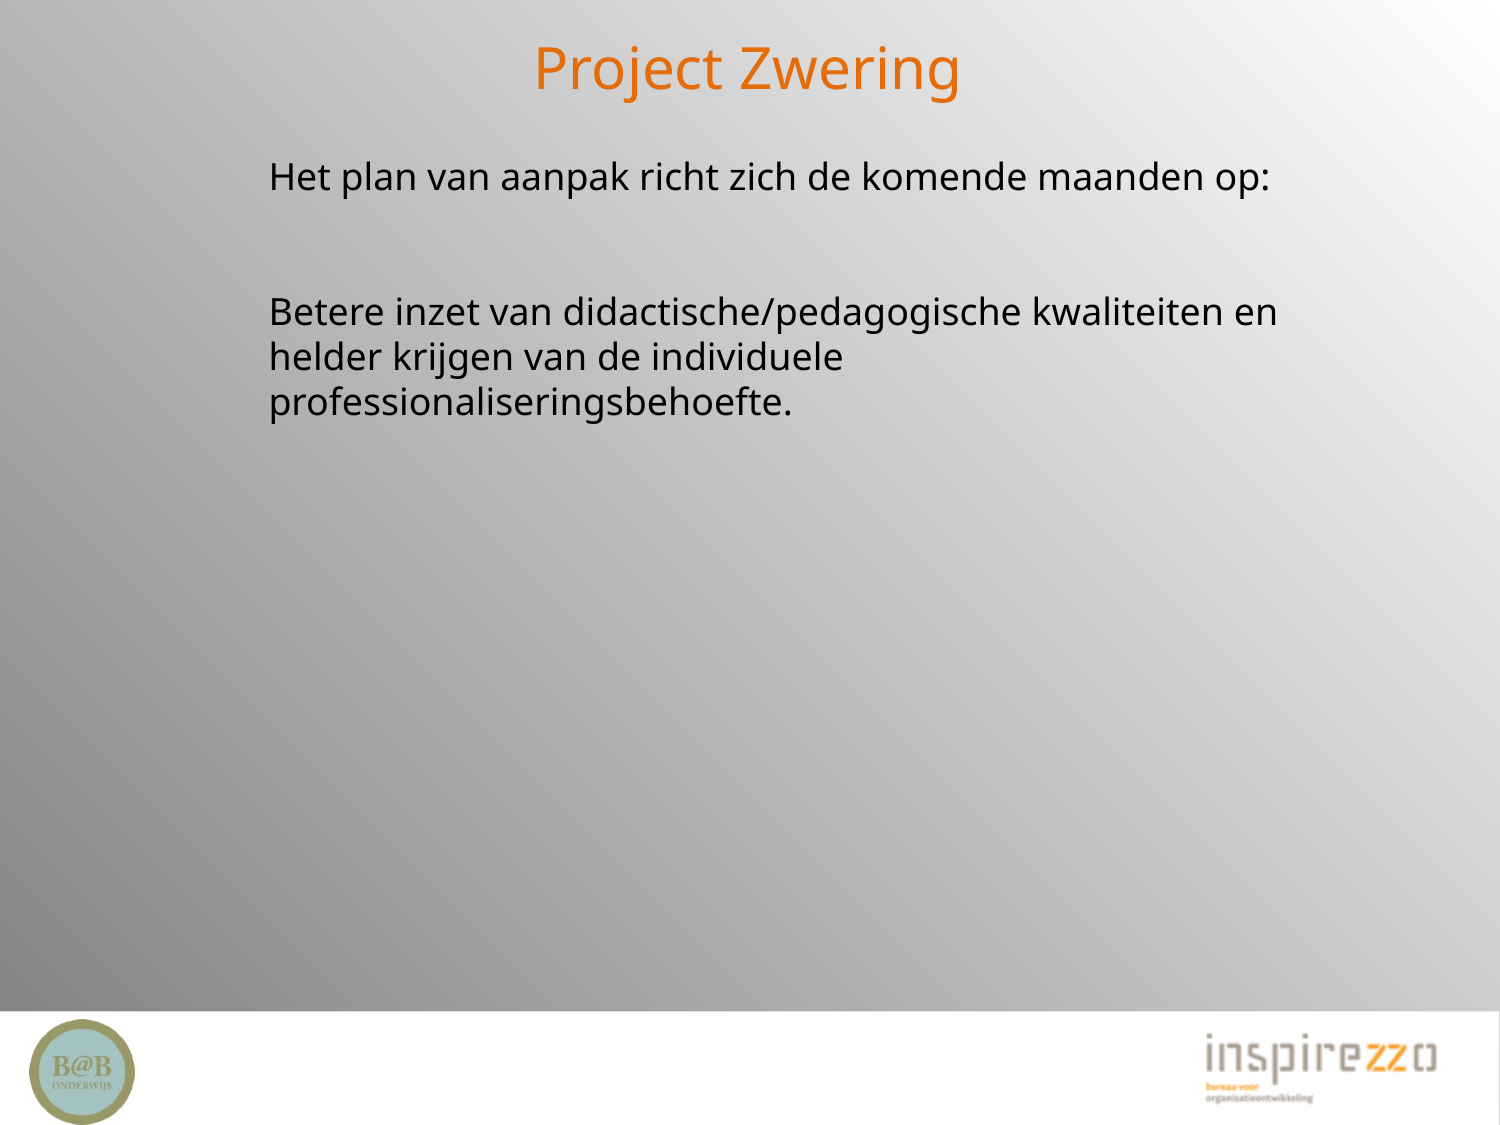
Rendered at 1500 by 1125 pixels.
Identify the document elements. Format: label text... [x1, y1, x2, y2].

picture [29, 1019, 136, 1125]
picture [1091, 1015, 1494, 1123]
text_box [0, 1009, 1500, 1125]
text_box Het plan van aanpak richt zich de komende maanden op: Betere inzet van didactische/pedagogische kwaliteiten en helder krijgen van de individuele professionaliseringsbehoefte. [253, 145, 1306, 476]
text_box Project Zwering [18, 23, 1478, 109]
